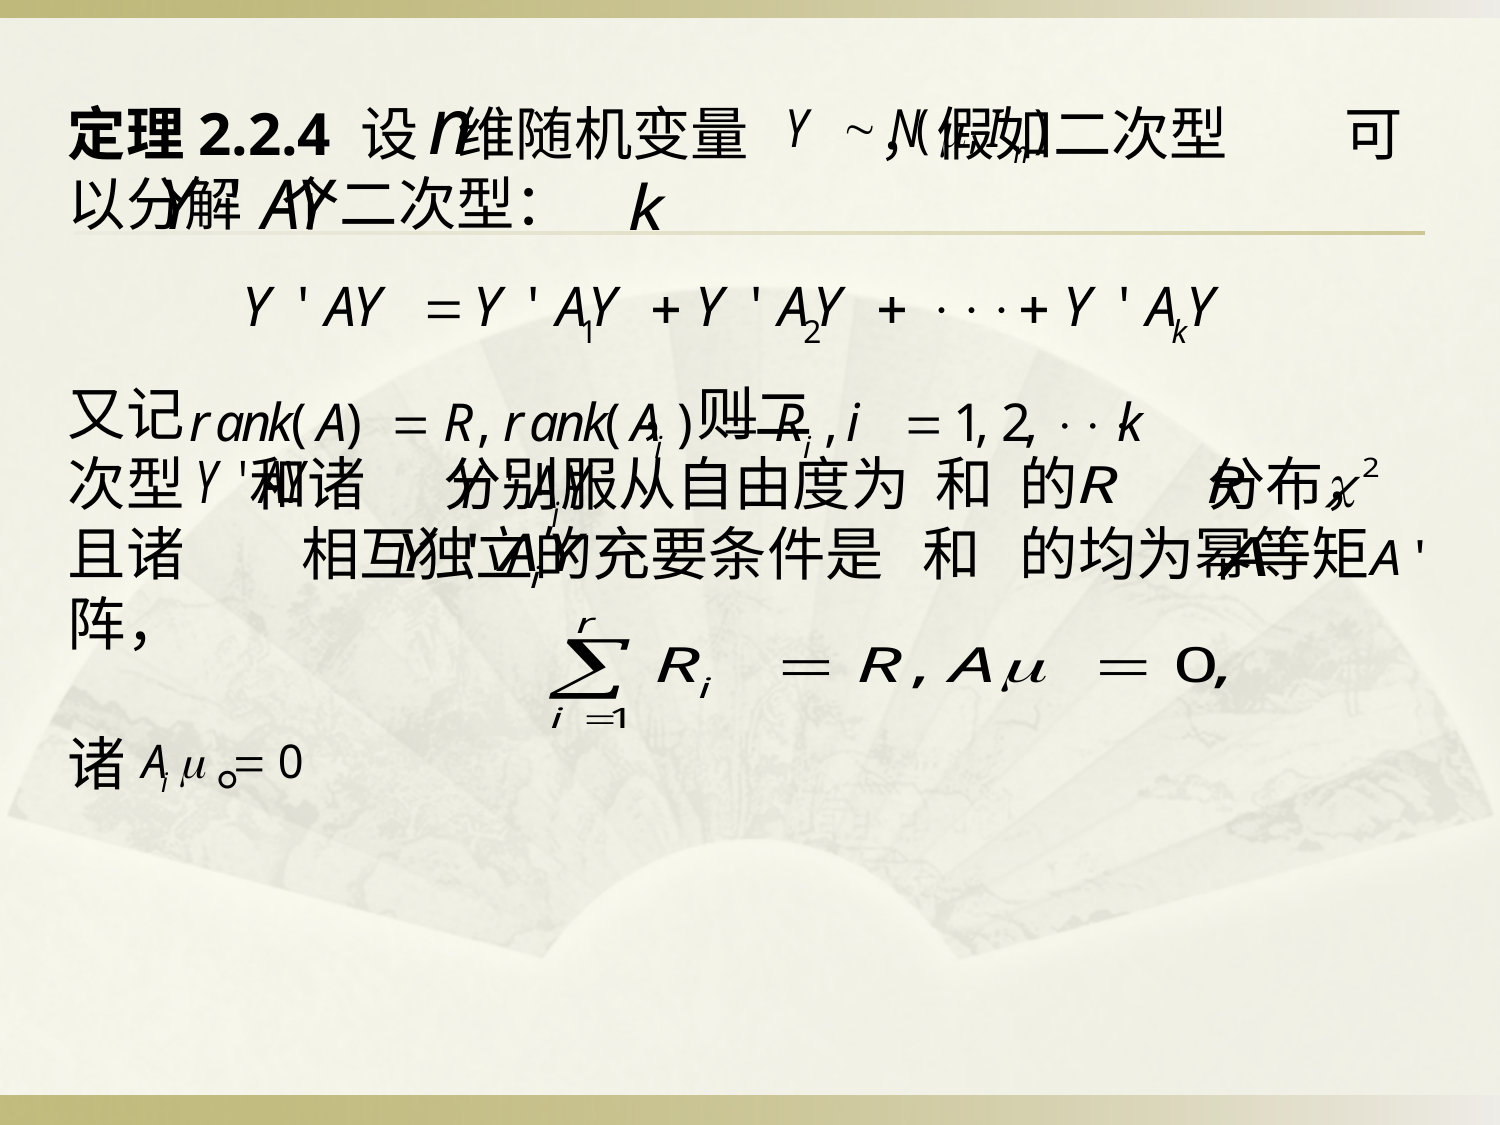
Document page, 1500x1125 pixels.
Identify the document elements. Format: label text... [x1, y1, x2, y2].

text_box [784, 89, 1058, 174]
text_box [241, 266, 1239, 355]
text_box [158, 160, 358, 242]
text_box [395, 514, 609, 599]
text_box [1316, 443, 1389, 519]
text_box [619, 172, 687, 241]
text_box 定理2.2.4 设 维随机变量 ，假如二次型 可以分解 个二次型： 又记 ，则二 次型 和诸 分别服从自由度为 和 的 分布，且诸 相互独立的充要条件是 和 的均为幂等矩阵， 诸 。 [53, 89, 1424, 805]
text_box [182, 384, 1163, 469]
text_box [1068, 455, 1141, 513]
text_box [1210, 526, 1282, 587]
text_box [135, 727, 310, 802]
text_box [454, 443, 609, 514]
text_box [194, 443, 322, 514]
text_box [418, 101, 485, 168]
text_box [536, 597, 1244, 741]
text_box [1198, 455, 1267, 513]
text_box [1363, 526, 1437, 585]
